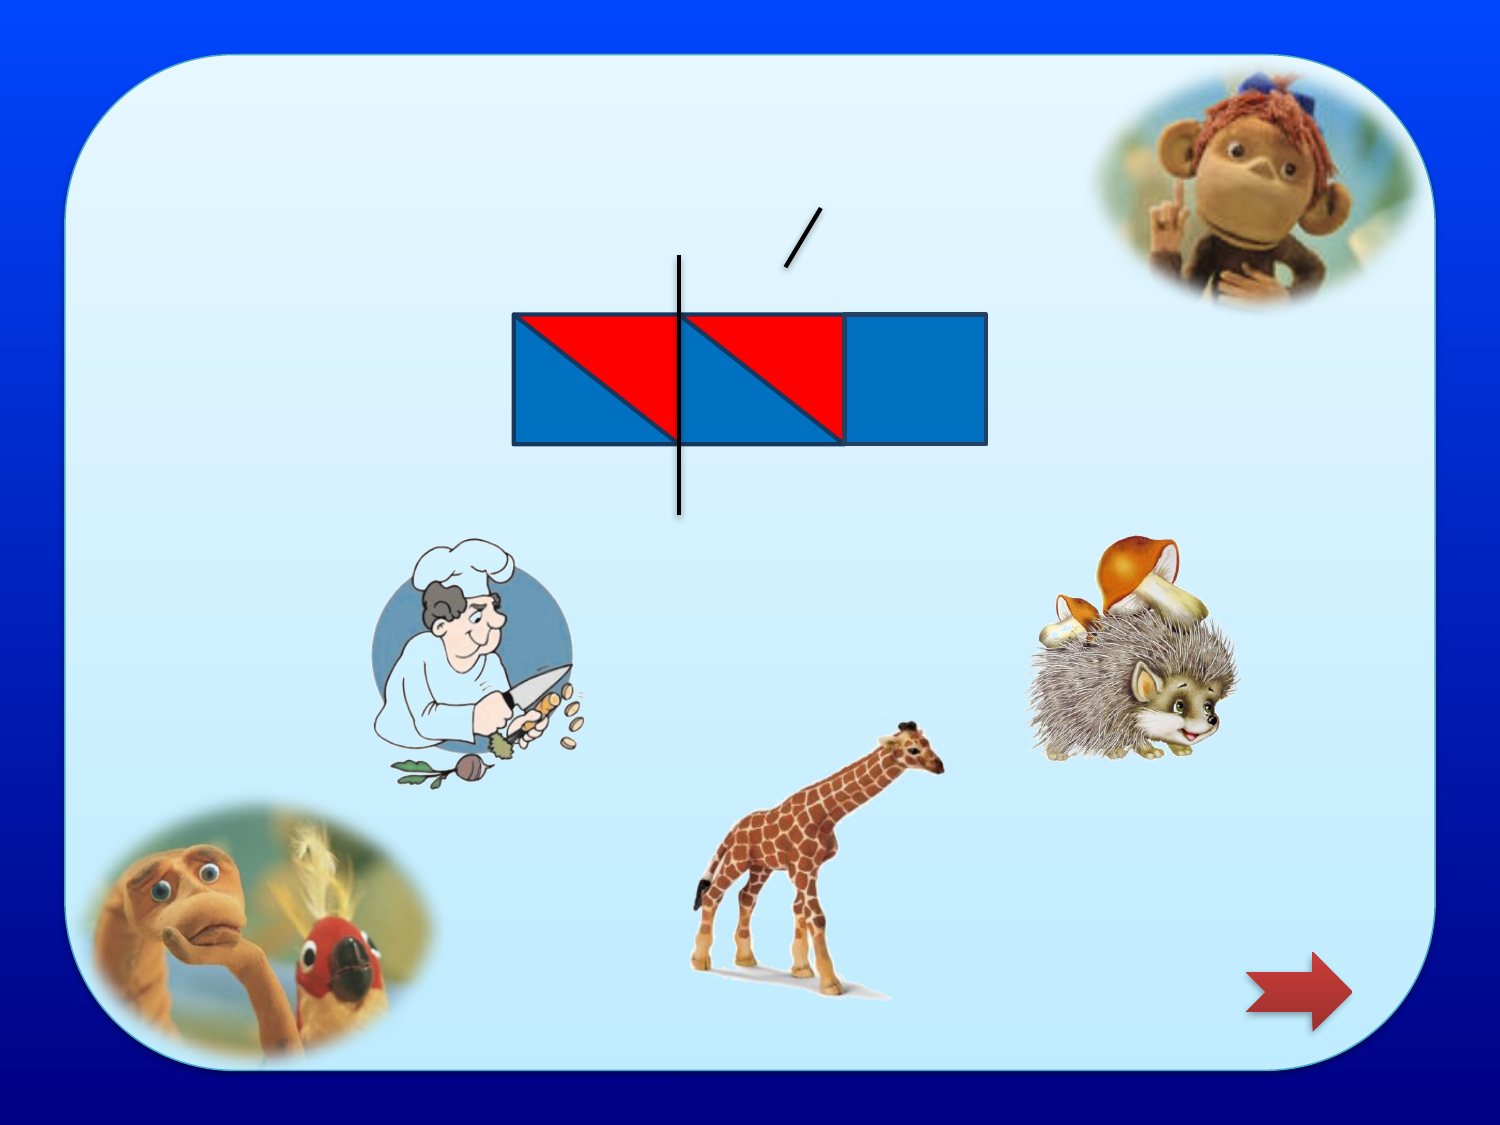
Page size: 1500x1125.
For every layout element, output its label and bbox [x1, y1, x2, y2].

picture [1112, 84, 1403, 291]
picture [1009, 526, 1249, 774]
text_box [1246, 952, 1353, 1032]
text_box [684, 314, 845, 445]
picture [371, 538, 585, 790]
text_box [842, 312, 988, 446]
picture [631, 680, 1001, 1050]
picture [96, 816, 421, 1048]
text_box [785, 207, 822, 268]
text_box [513, 314, 673, 445]
